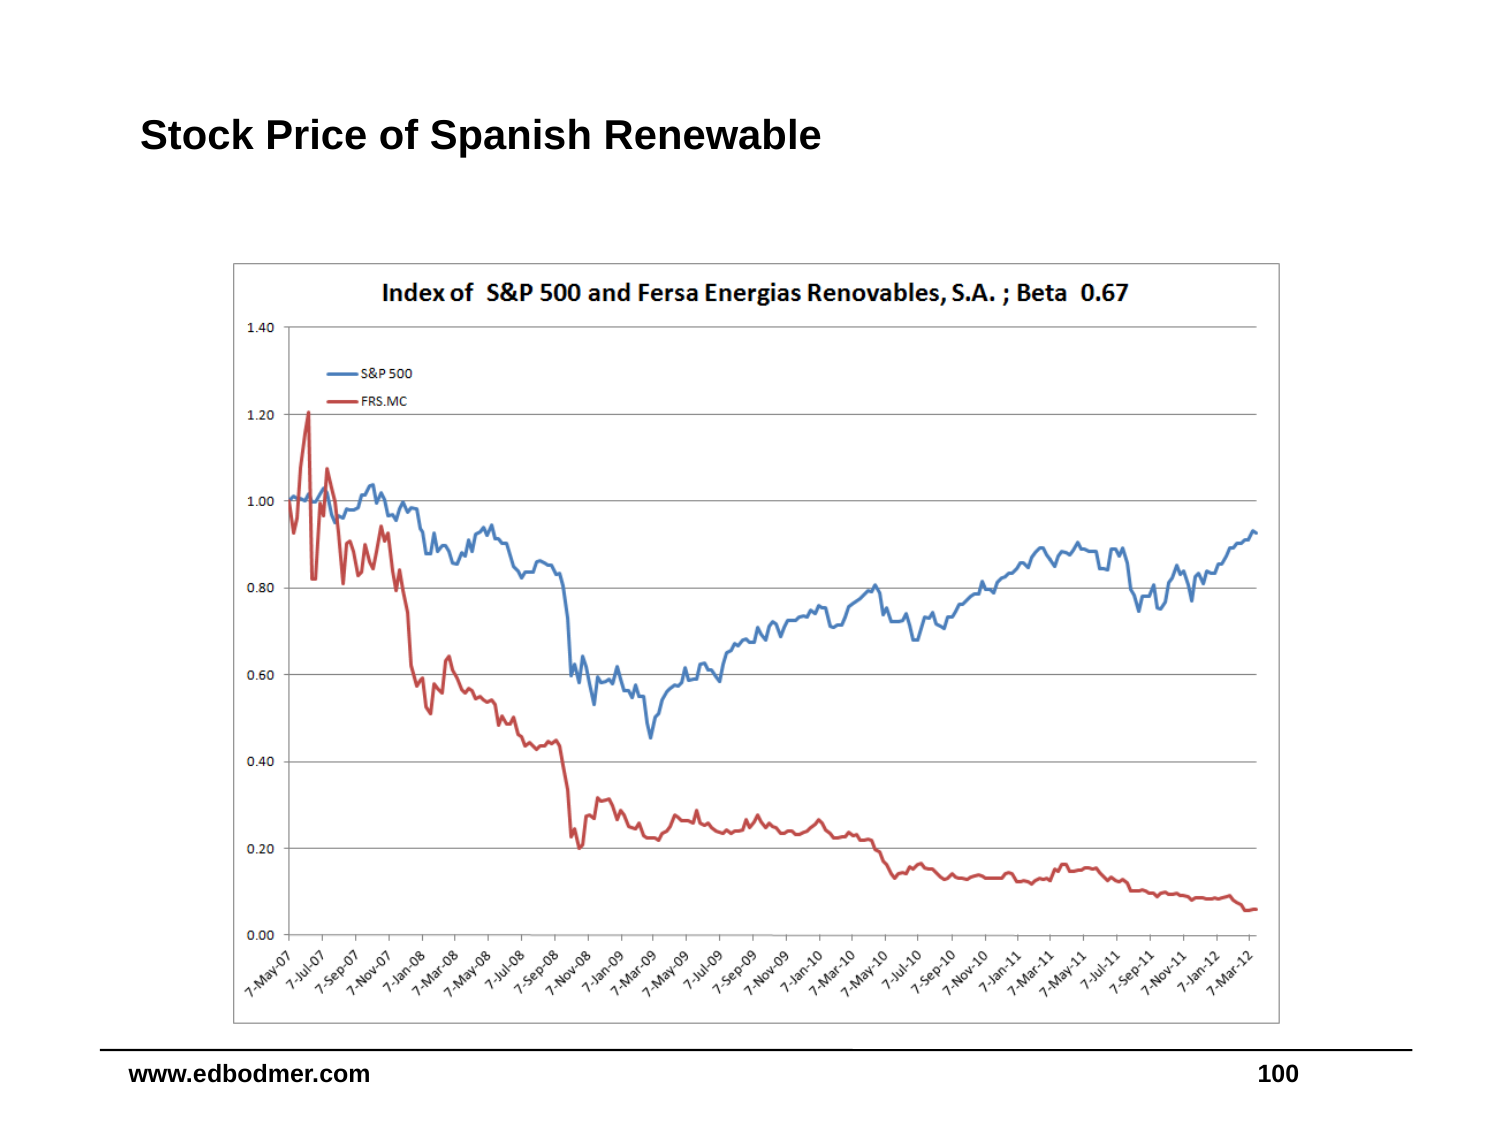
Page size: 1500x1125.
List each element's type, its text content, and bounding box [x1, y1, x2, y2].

title Stock Price of Spanish Renewable [124, 99, 1288, 226]
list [231, 262, 1281, 1026]
